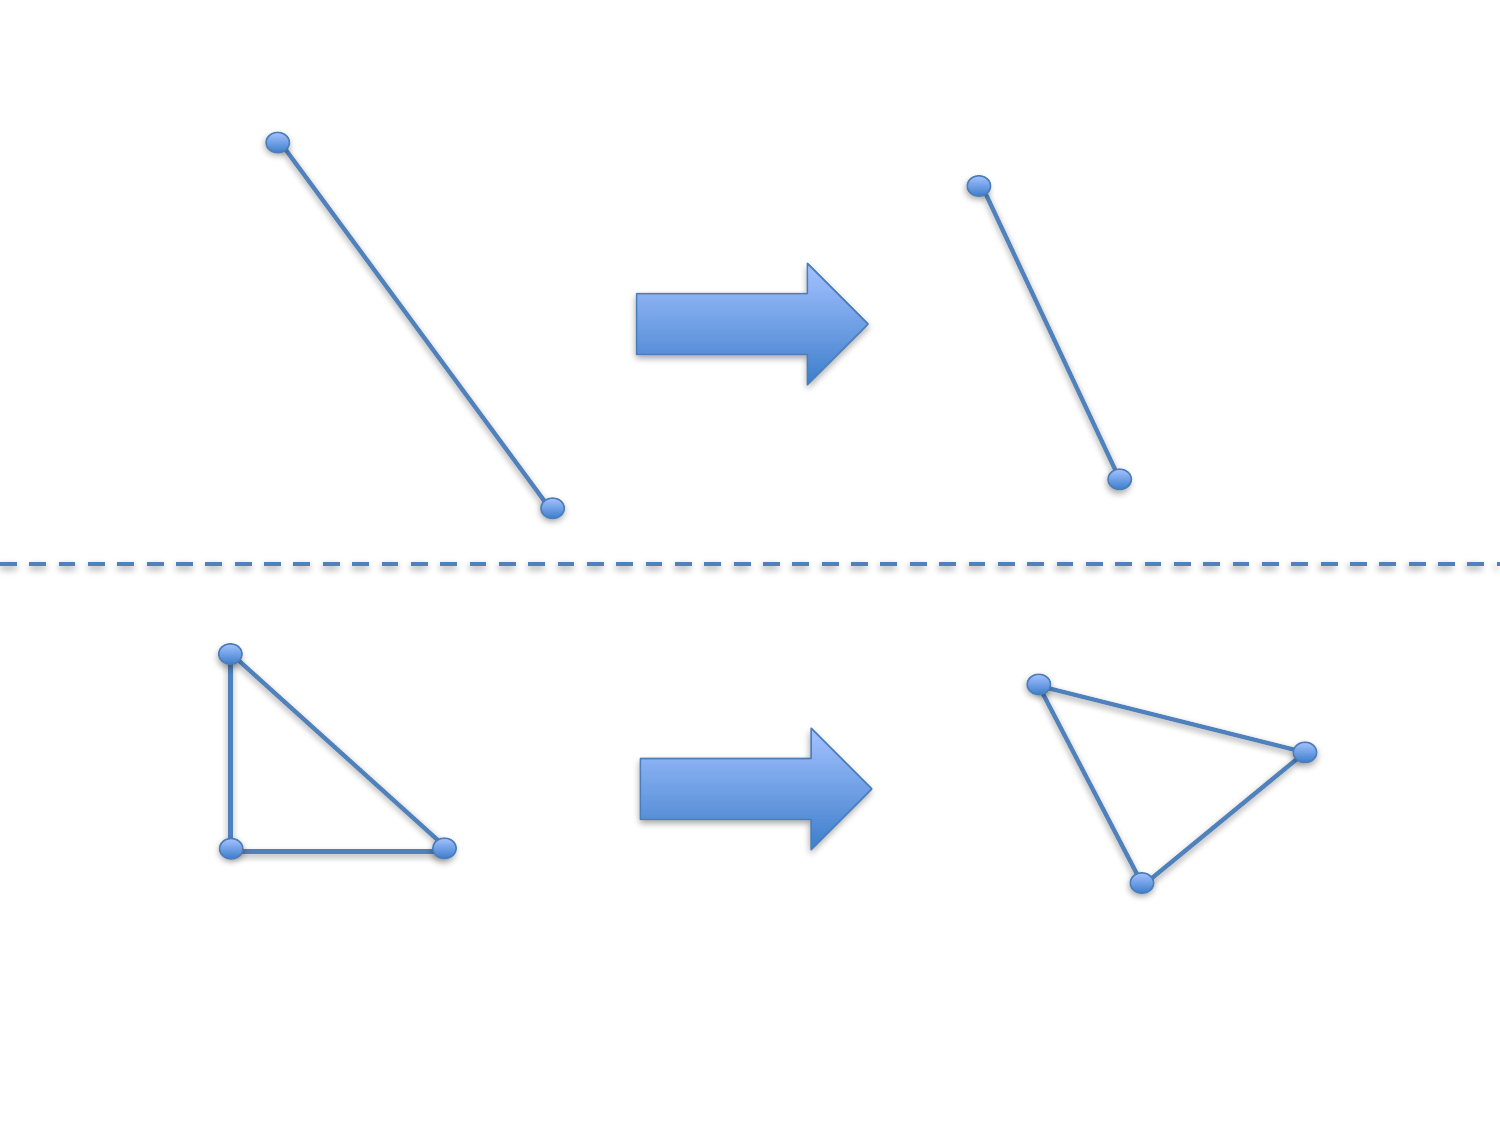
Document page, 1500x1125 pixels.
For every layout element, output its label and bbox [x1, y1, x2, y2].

text_box [217, 643, 243, 664]
text_box [1125, 469, 1133, 490]
text_box [277, 138, 1120, 513]
text_box [218, 839, 224, 858]
text_box [229, 652, 1306, 886]
text_box [265, 131, 289, 153]
text_box [1310, 742, 1318, 763]
